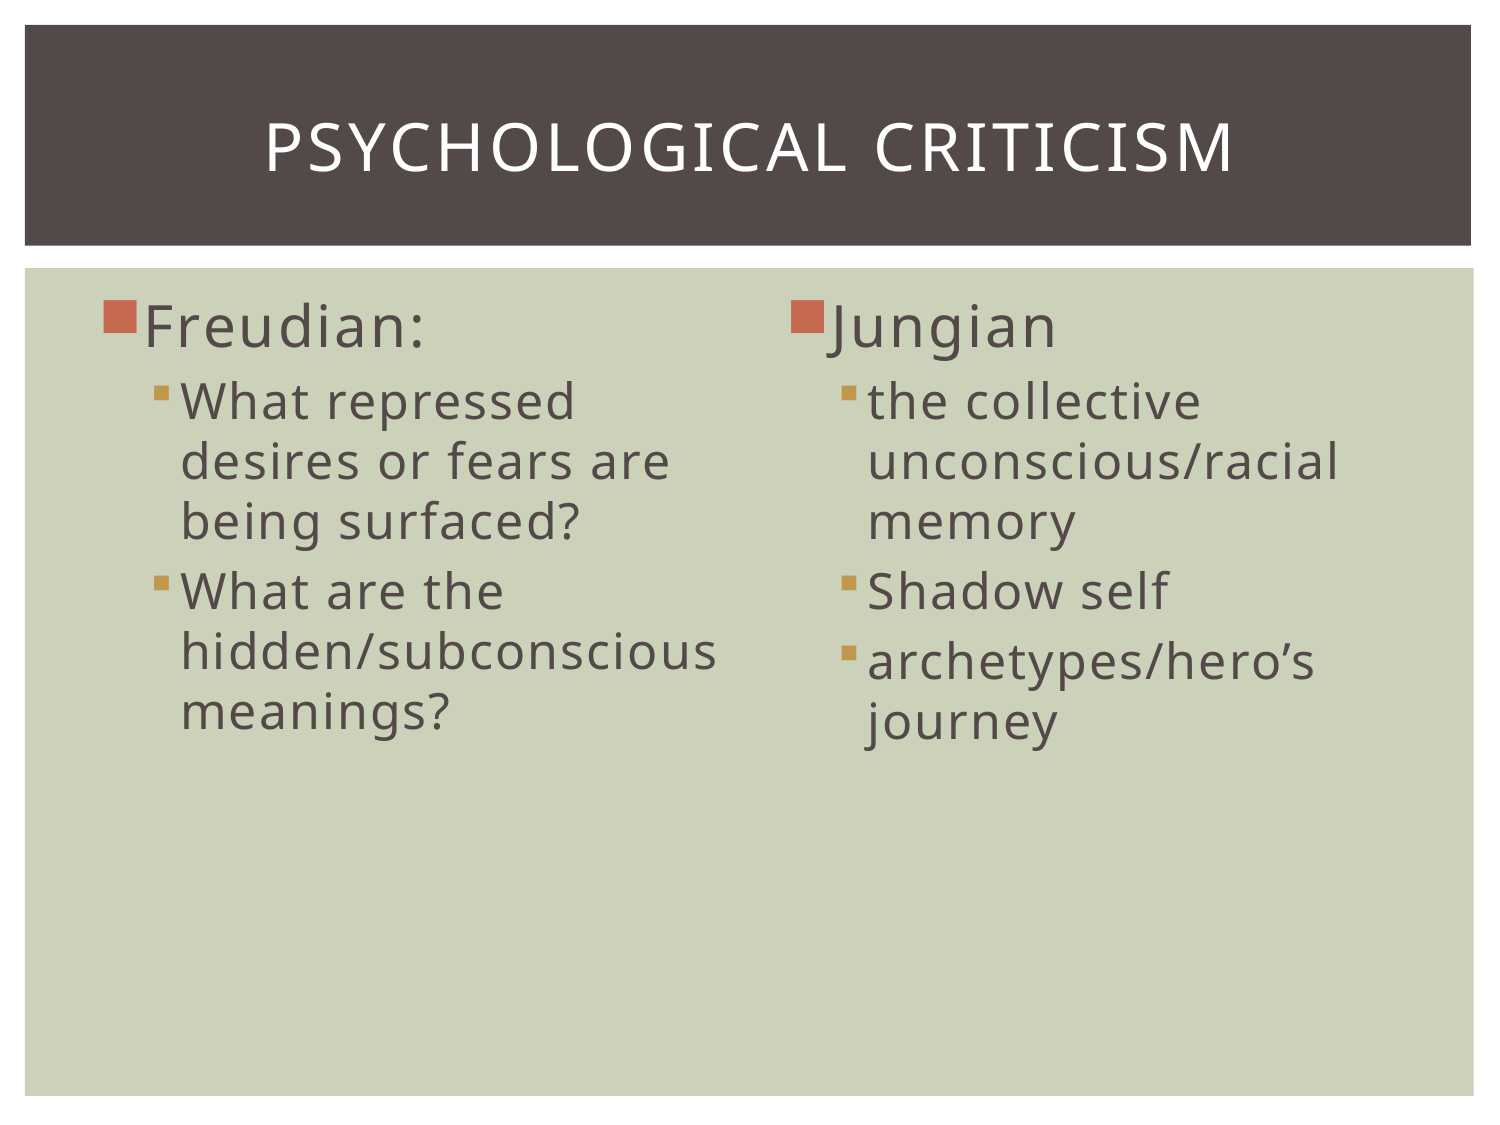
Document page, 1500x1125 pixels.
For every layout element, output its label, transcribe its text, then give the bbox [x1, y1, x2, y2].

title Psychological criticism [62, 58, 1438, 232]
list Jungian the collective unconscious/racial memory Shadow self archetypes/hero’s journey [762, 281, 1425, 1005]
list Freudian: What repressed desires or fears are being surfaced? What are the hidden/subconscious meanings? [75, 281, 738, 1005]
